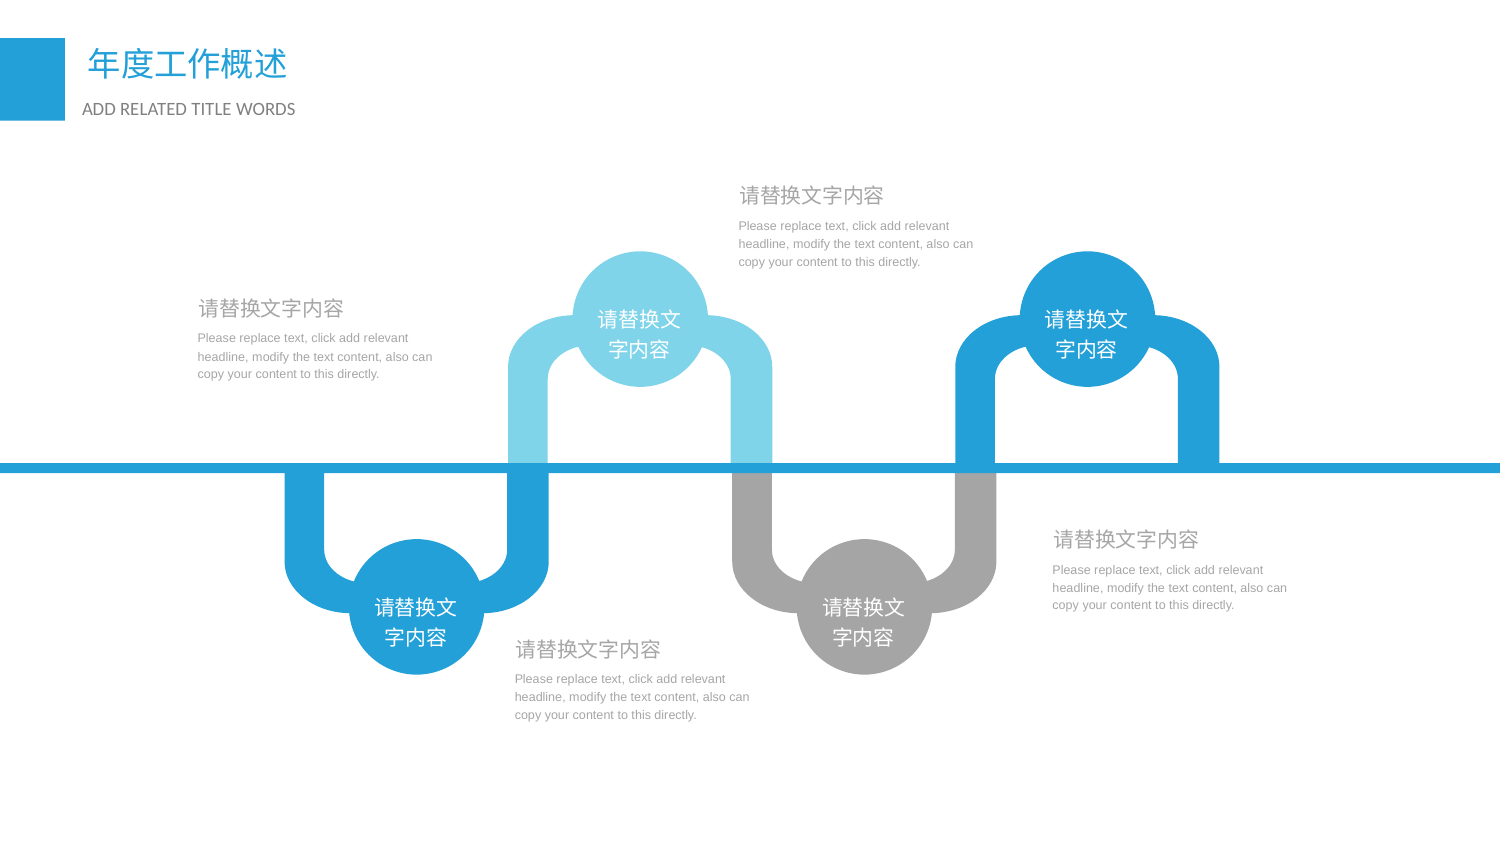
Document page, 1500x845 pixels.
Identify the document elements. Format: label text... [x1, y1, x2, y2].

text_box 请替换文字内容 [505, 626, 672, 667]
text_box [284, 474, 353, 614]
text_box 请替换文字内容 [188, 285, 355, 326]
text_box [480, 474, 549, 614]
text_box [368, 655, 465, 675]
text_box [955, 315, 1025, 463]
text_box Please replace text, click add relevant headline, modify the text content, also can copy your content to this directly. [1041, 553, 1314, 618]
text_box Please replace text, click add relevant headline, modify the text content, also can copy your content to this directly. [187, 322, 460, 387]
text_box [0, 463, 1500, 474]
text_box [1039, 367, 1136, 387]
text_box [1150, 315, 1220, 463]
text_box 请替换文字内容 [728, 172, 896, 214]
text_box [1019, 251, 1156, 355]
text_box 请替换文字内容 [1042, 516, 1210, 558]
text_box [508, 315, 578, 463]
text_box [928, 474, 997, 614]
text_box [732, 474, 801, 614]
text_box Please replace text, click add relevant headline, modify the text content, also can copy your content to this directly. [504, 663, 777, 728]
text_box 请替换文字内容 [581, 296, 698, 367]
text_box [572, 251, 709, 355]
text_box Please replace text, click add relevant headline, modify the text content, also can copy your content to this directly. [727, 209, 1000, 275]
text_box [796, 539, 933, 643]
text_box 请替换文字内容 [805, 583, 922, 655]
text_box [816, 655, 913, 675]
text_box 请替换文字内容 [1028, 296, 1145, 367]
text_box [348, 539, 485, 643]
text_box [592, 367, 689, 387]
text_box 请替换文字内容 [357, 583, 474, 655]
text_box [702, 315, 773, 463]
